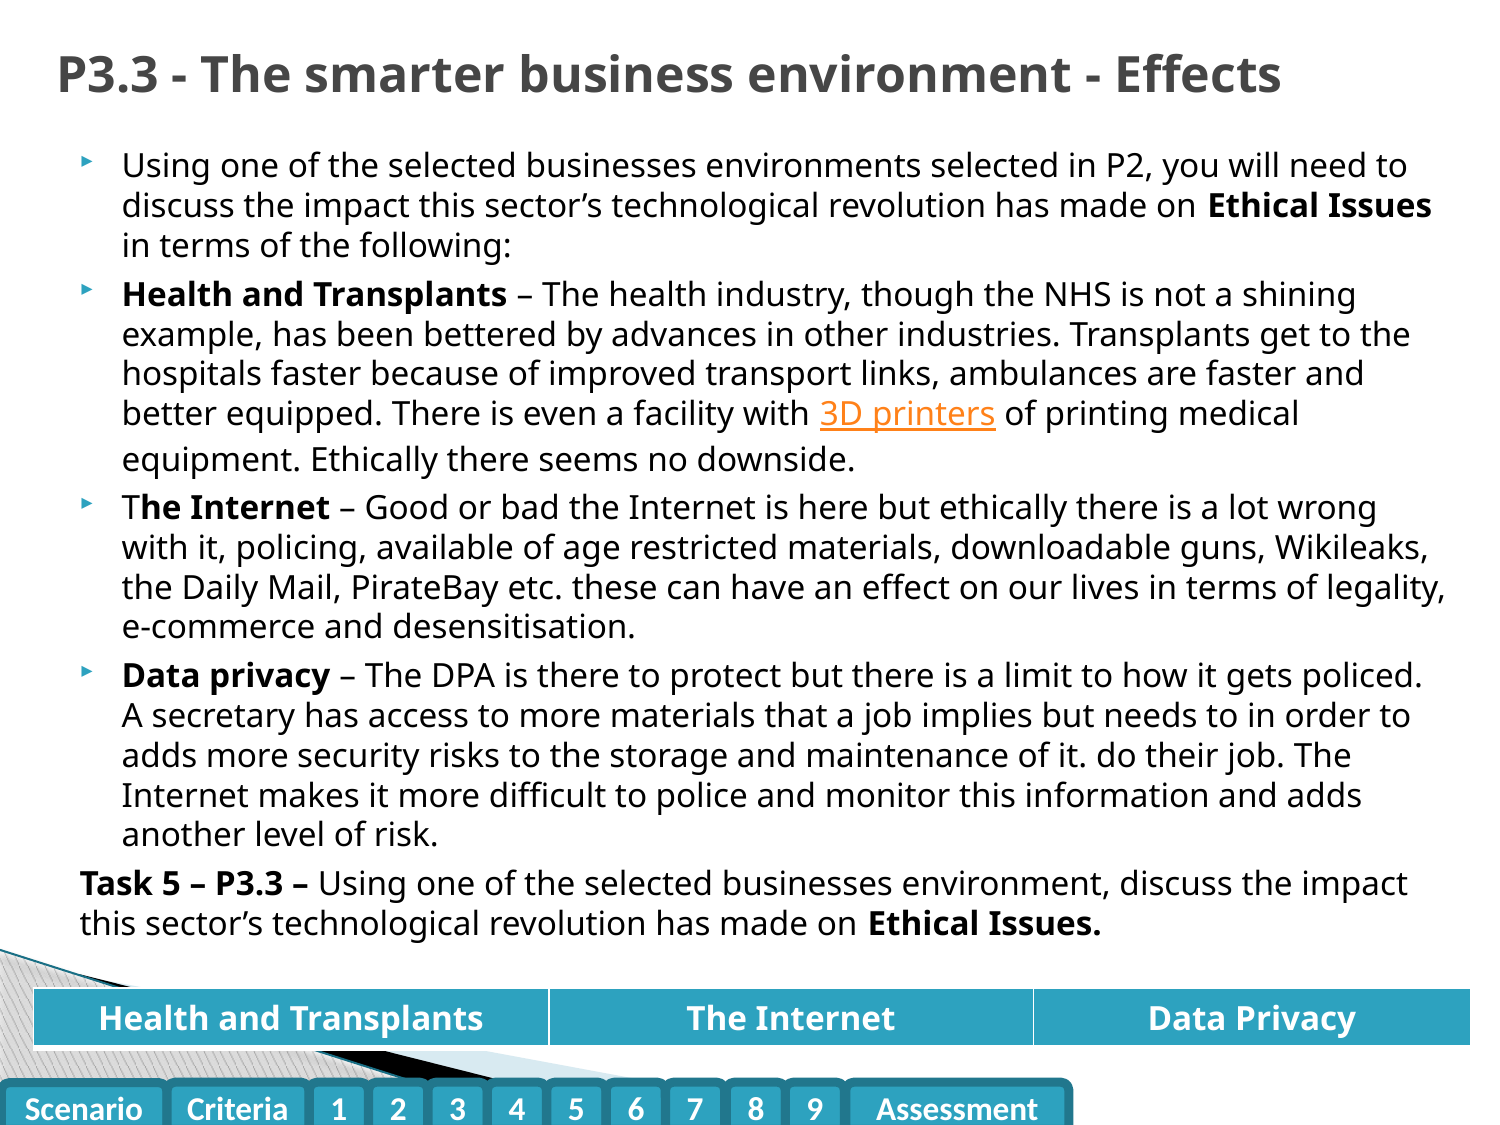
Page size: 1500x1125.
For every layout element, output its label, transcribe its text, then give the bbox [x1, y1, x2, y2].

title P3.3 - The smarter business environment - Effects [41, 18, 1459, 126]
table_header Data Privacy [1034, 989, 1470, 1045]
table_header Health and Transplants [34, 989, 548, 1045]
list Using one of the selected businesses environments selected in P2, you will need to discuss the impact this sector’s technological revolution has made on Ethical Issues in terms of the following: Health and Transplants – The health industry, though the NHS is not a shining example, has been bettered by advances in other industries. Transplants get to the hospitals faster because of improved transport links, ambulances are faster and better equipped. There is even a facility with 3D printers of printing medical equipment. Ethically there seems no downside. The Internet – Good or bad the Internet is here but ethically there is a lot wrong with it, policing, available of age restricted materials, downloadable guns, Wikileaks, the Daily Mail, PirateBay etc. these can have an effect on our lives in terms of legality, e-commerce and desensitisation. Data privacy – The DPA is there to protect but there is a limit to how it gets policed. A secretary has access to more materials that a job implies but needs to in order to adds more security risks to the storage and maintenance of it. do their job. The Internet makes it more difficult to police and monitor this information and adds another level of risk. Task 5 – P3.3 – Using one of the selected businesses environment, discuss the impact this sector’s technological revolution has made on Ethical Issues. [46, 137, 1465, 953]
table_header The Internet [550, 989, 1033, 1045]
